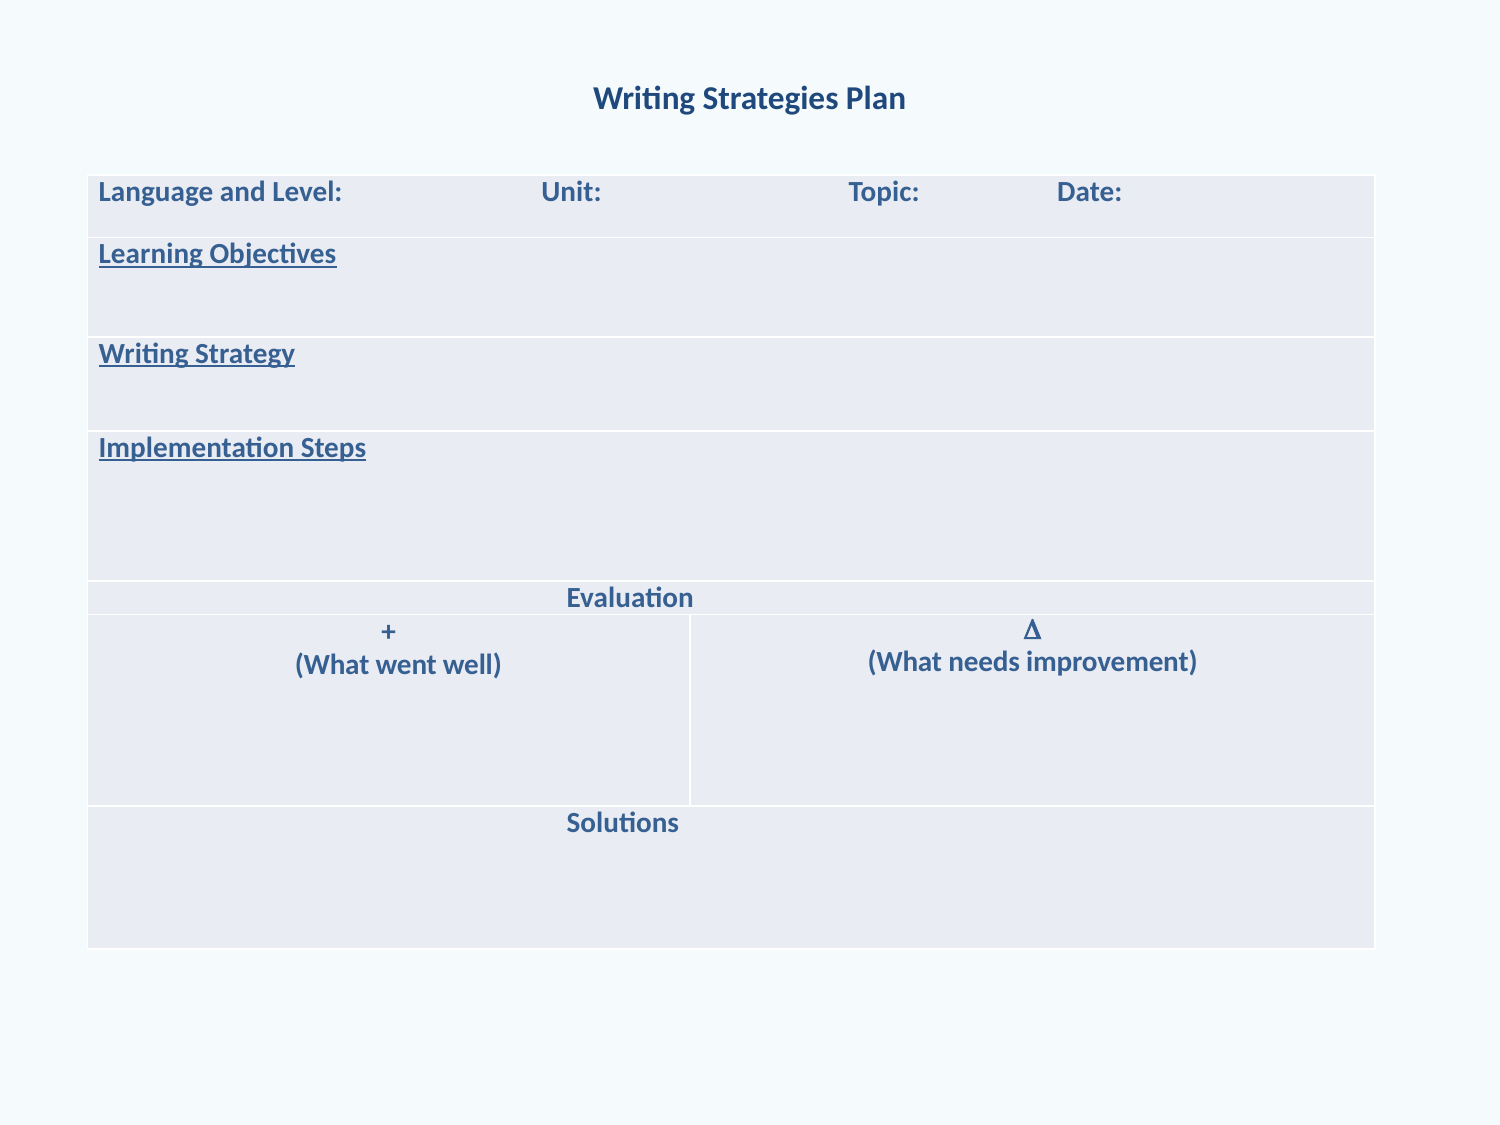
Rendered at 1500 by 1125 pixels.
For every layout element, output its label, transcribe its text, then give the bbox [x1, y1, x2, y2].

table_cell  (What needs improvement) [691, 615, 1374, 805]
table_cell Implementation Steps [88, 432, 1374, 580]
table_cell Writing Strategy [88, 338, 1374, 430]
table_header Language and Level: Unit: Topic: Date: [88, 176, 1374, 237]
table_cell Evaluation [88, 582, 1374, 614]
title Writing Strategies Plan [75, 0, 1425, 238]
table_cell Solutions [88, 807, 1374, 948]
table_cell + (What went well) [88, 615, 689, 805]
table_cell Learning Objectives [88, 238, 1374, 336]
